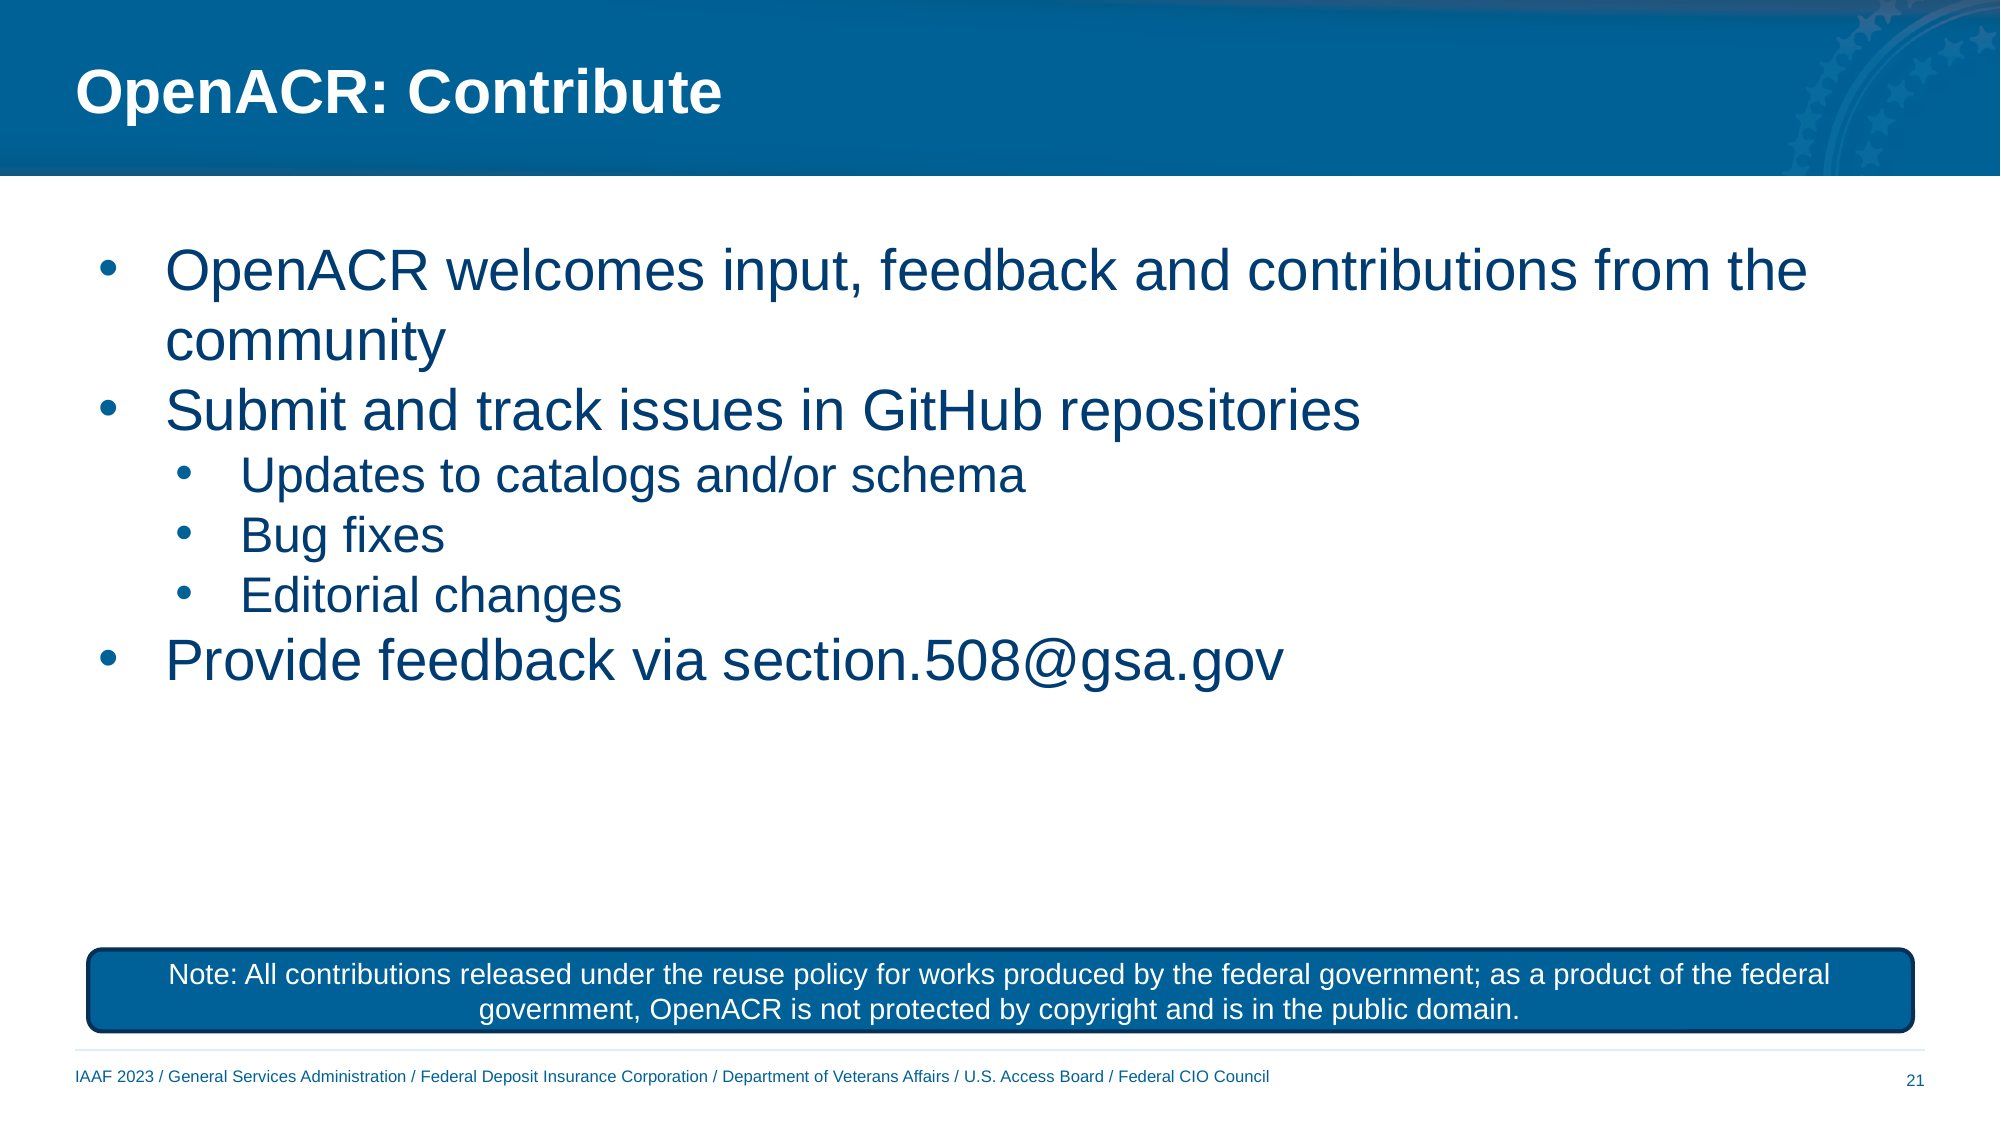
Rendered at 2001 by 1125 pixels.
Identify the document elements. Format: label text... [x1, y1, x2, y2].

title OpenACR: Contribute [75, 52, 1800, 128]
picture [0, 168, 666, 176]
slide_number 21 [1880, 1065, 1925, 1095]
picture [0, 0, 2000, 176]
list OpenACR welcomes input, feedback and contributions from the community Submit and track issues in GitHub repositories Updates to catalogs and/or schema Bug fixes Editorial changes Provide feedback via section.508@gsa.gov [75, 224, 1949, 1035]
text_box Note: All contributions released under the reuse policy for works produced by the federal government; as a product of the federal government, OpenACR is not protected by copyright and is in the public domain. [86, 947, 1916, 1034]
